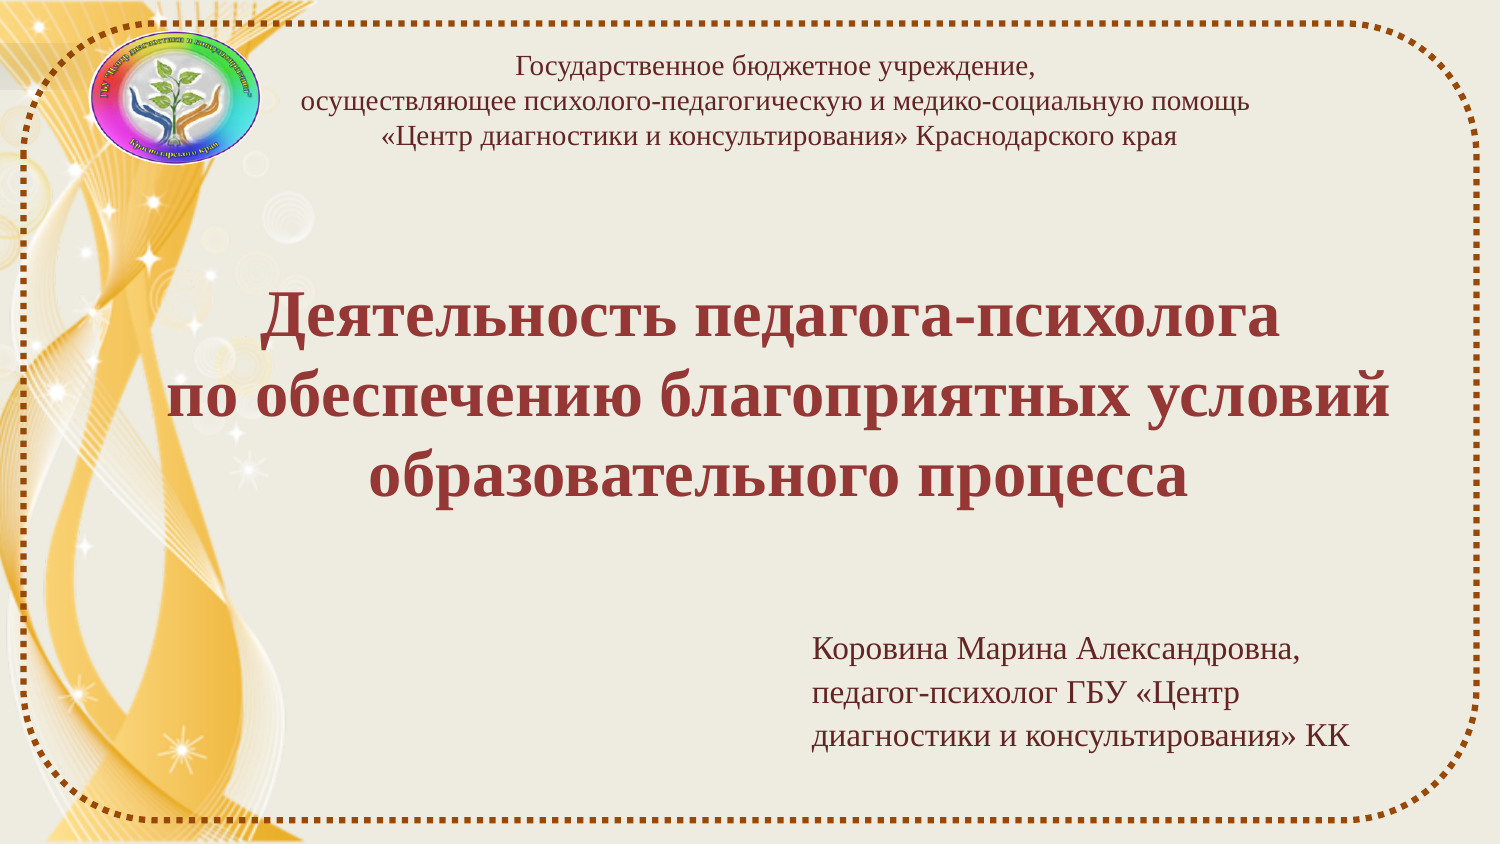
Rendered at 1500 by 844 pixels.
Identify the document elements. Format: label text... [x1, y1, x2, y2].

picture [0, 0, 320, 844]
text_box Коровина Марина Александровна, педагог-психолог ГБУ «Центр диагностики и консультирования» КК [797, 614, 1382, 776]
text_box Государственное бюджетное учреждение, осуществляющее психолого-педагогическую и медико-социальную помощь «Центр диагностики и консультирования» Краснодарского края [266, 38, 1341, 159]
title Деятельность педагога-психолога по обеспечению благоприятных условий образовательного процесса [142, 339, 1417, 520]
